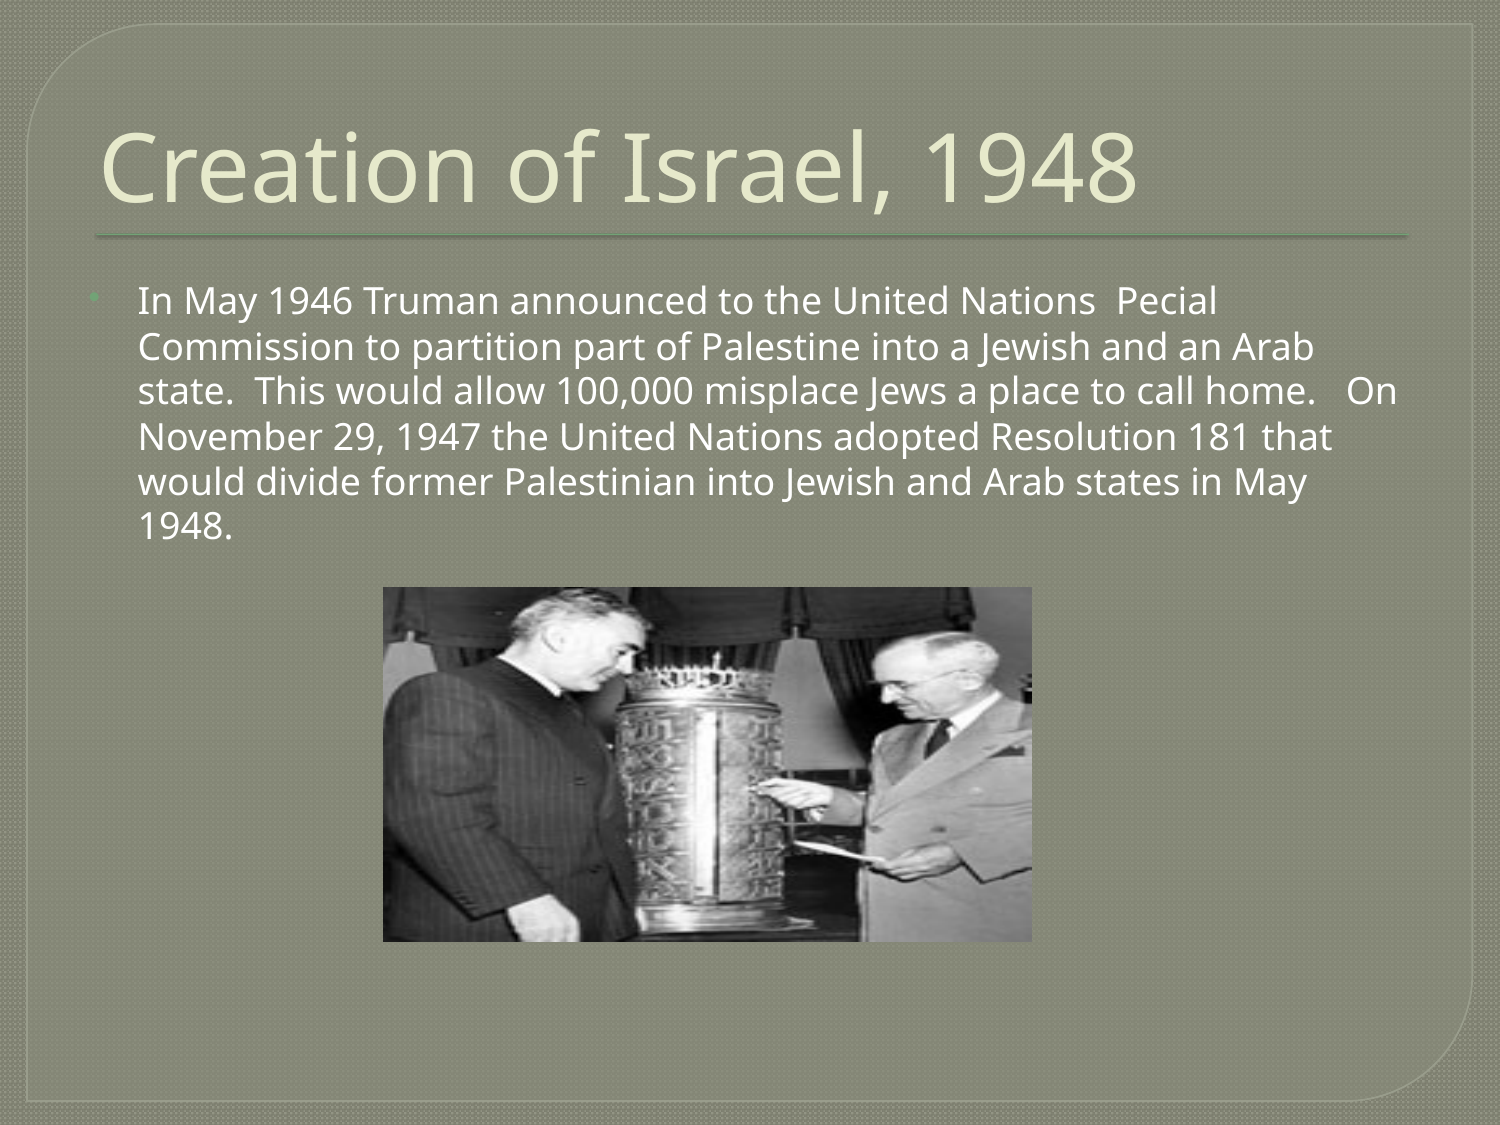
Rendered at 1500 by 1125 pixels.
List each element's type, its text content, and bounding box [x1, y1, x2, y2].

list In May 1946 Truman announced to the United Nations Pecial Commission to partition part of Palestine into a Jewish and an Arab state. This would allow 100,000 misplace Jews a place to call home. On November 29, 1947 the United Nations adopted Resolution 181 that would divide former Palestinian into Jewish and Arab states in May 1948. [75, 270, 1425, 1013]
picture [383, 587, 1032, 942]
title Creation of Israel, 1948 [75, 41, 1425, 230]
